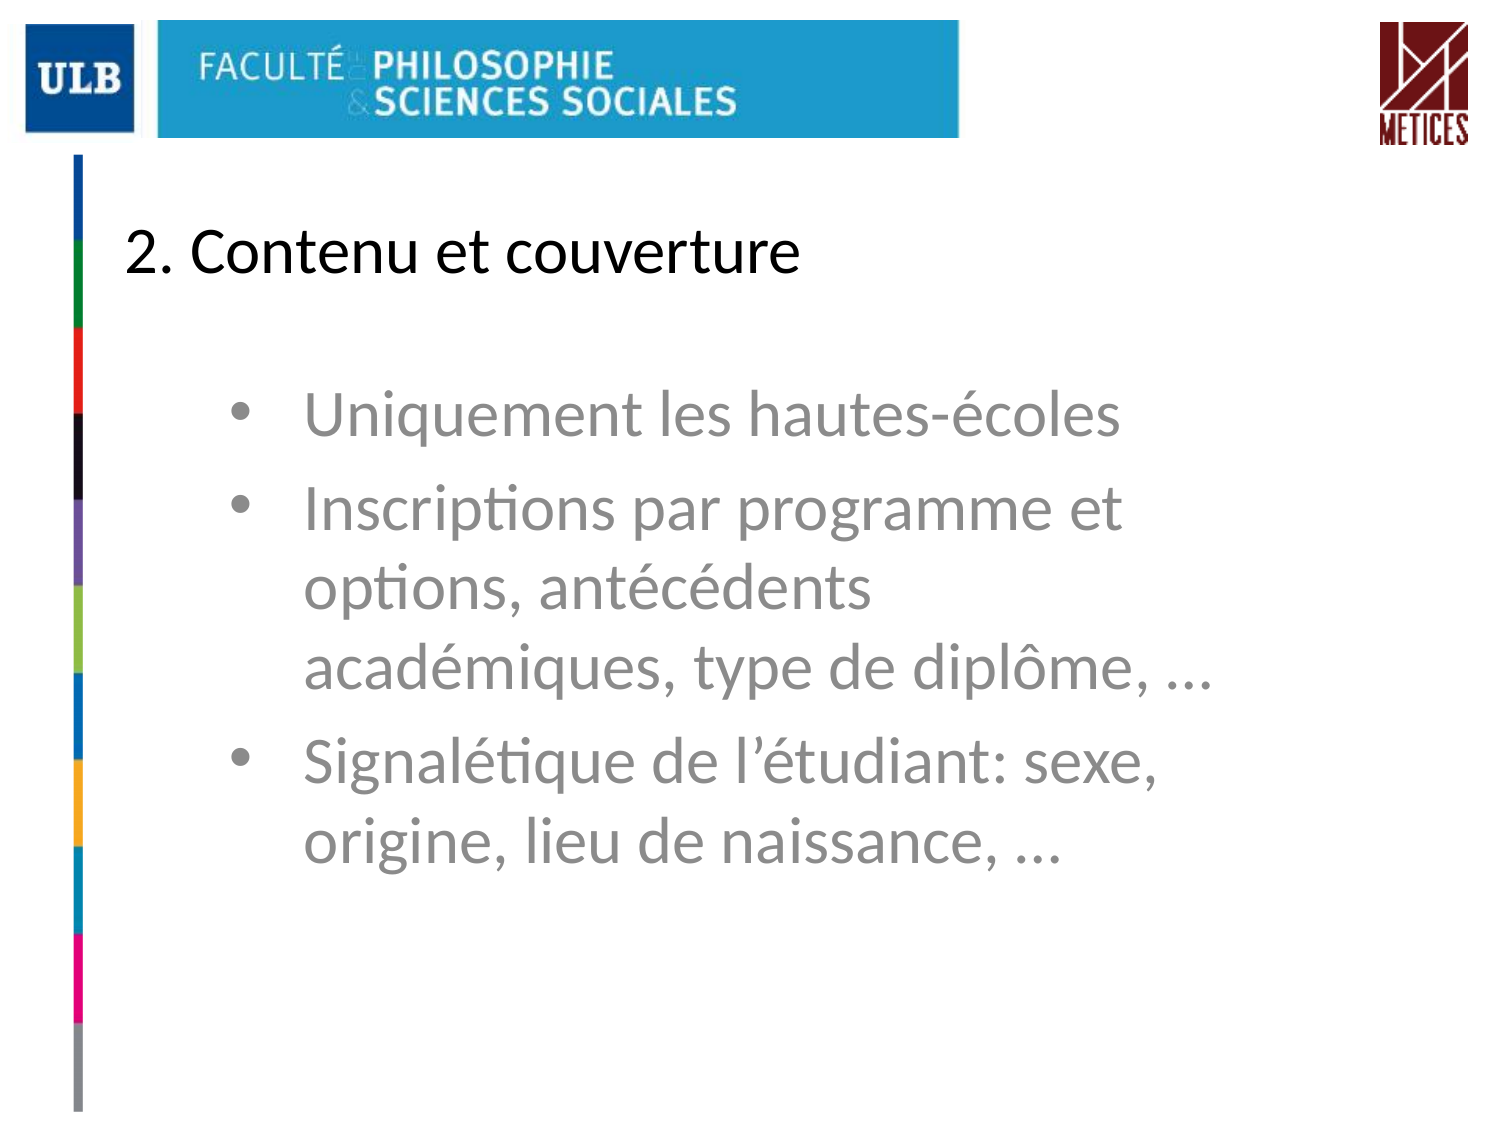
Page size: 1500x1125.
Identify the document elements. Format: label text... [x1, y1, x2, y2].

picture [7, 19, 976, 143]
picture [74, 155, 82, 238]
picture [74, 933, 82, 1111]
title 2. Contenu et couverture [109, 155, 1317, 339]
picture [74, 241, 82, 740]
picture [1380, 21, 1468, 145]
picture [74, 744, 82, 847]
subtitle Uniquement les hautes-écoles Inscriptions par programme et options, antécédents académiques, type de diplôme, … Signalétique de l’étudiant: sexe, origine, lieu de naissance, … [213, 362, 1264, 1087]
